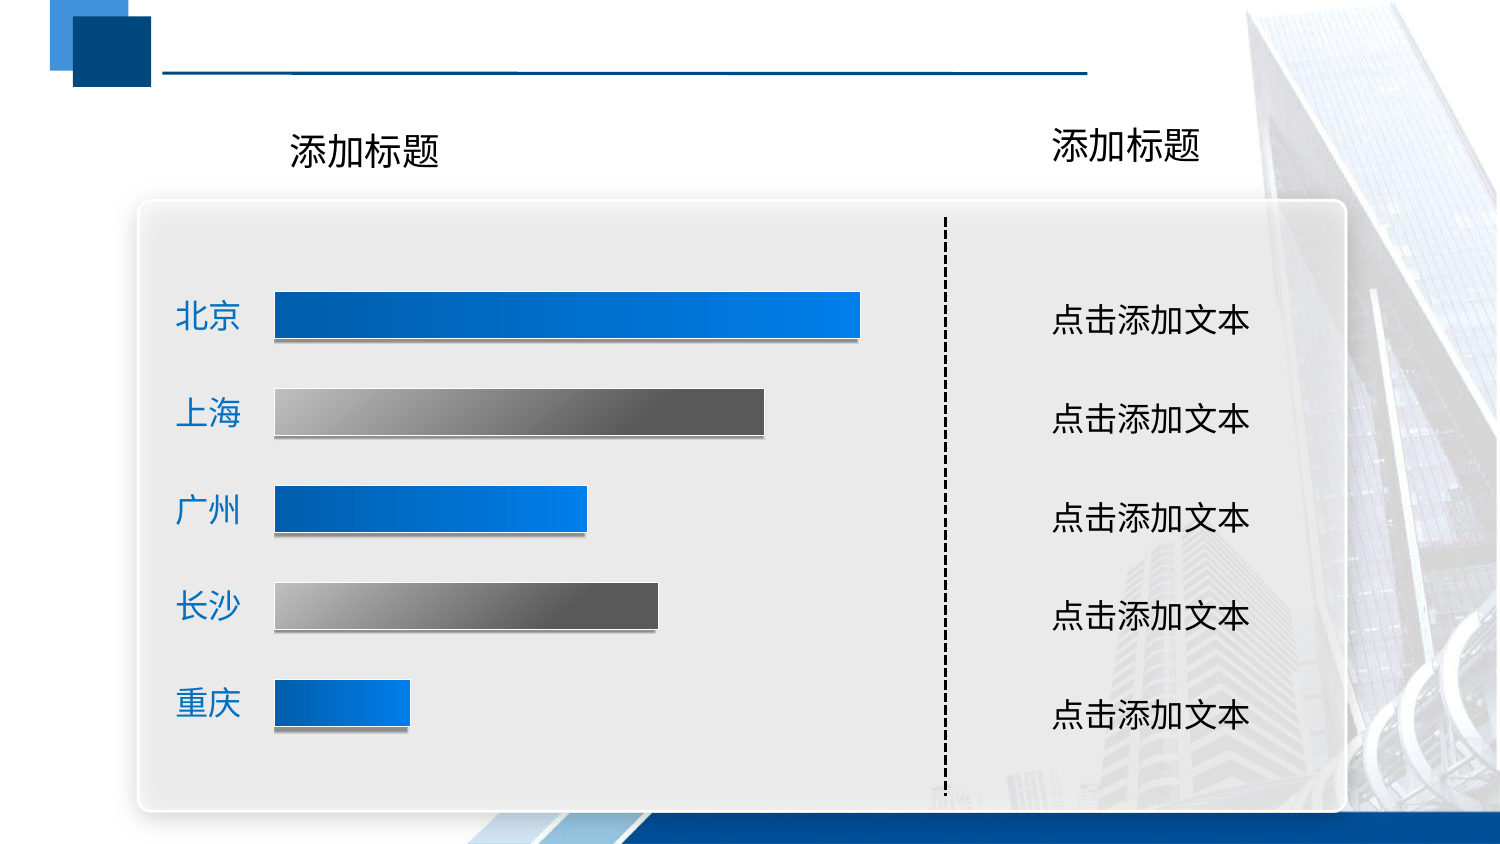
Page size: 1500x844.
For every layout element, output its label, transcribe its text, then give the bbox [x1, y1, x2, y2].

text_box 添加标题 [186, 120, 543, 166]
text_box 添加标题 [947, 114, 1305, 166]
picture [0, 0, 1500, 844]
